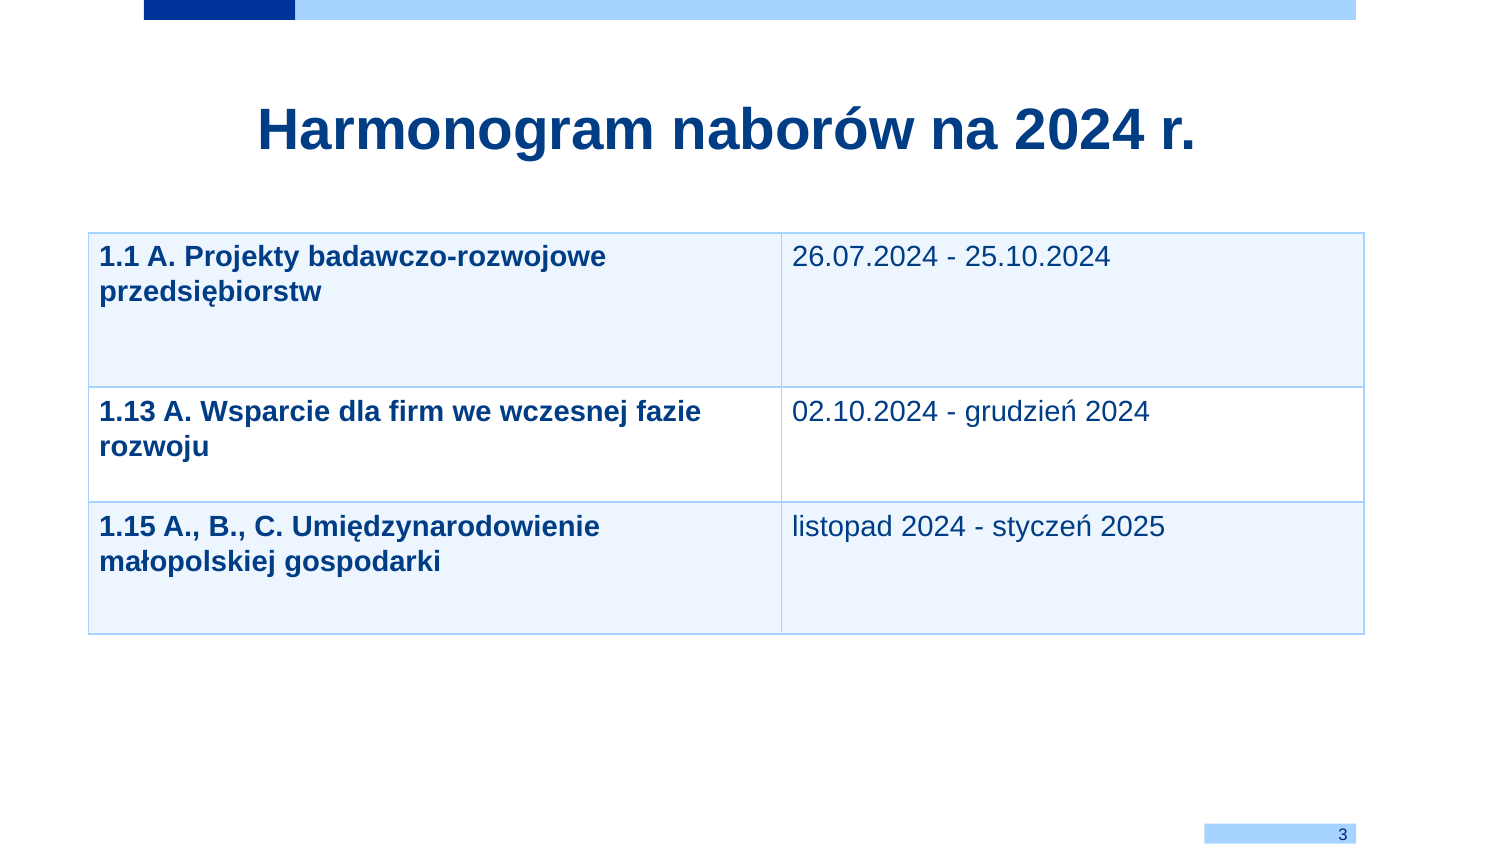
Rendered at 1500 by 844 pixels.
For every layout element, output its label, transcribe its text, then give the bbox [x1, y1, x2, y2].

table_cell 1.15 A., B., C. Umiędzynarodowienie małopolskiej gospodarki [89, 503, 781, 633]
text_box 3 [1196, 823, 1348, 844]
table_cell 1.13 A. Wsparcie dla firm we wczesnej fazie rozwoju [89, 388, 781, 501]
table_cell 02.10.2024 - grudzień 2024 [782, 388, 1363, 501]
table_header 26.07.2024 - 25.10.2024 [782, 234, 1363, 386]
table_header 1.1 A. Projekty badawczo-rozwojowe przedsiębiorstw [89, 234, 781, 386]
table_cell listopad 2024 - styczeń 2025 [782, 503, 1363, 633]
text_box Harmonogram naborów na 2024 r. [218, 84, 1253, 169]
